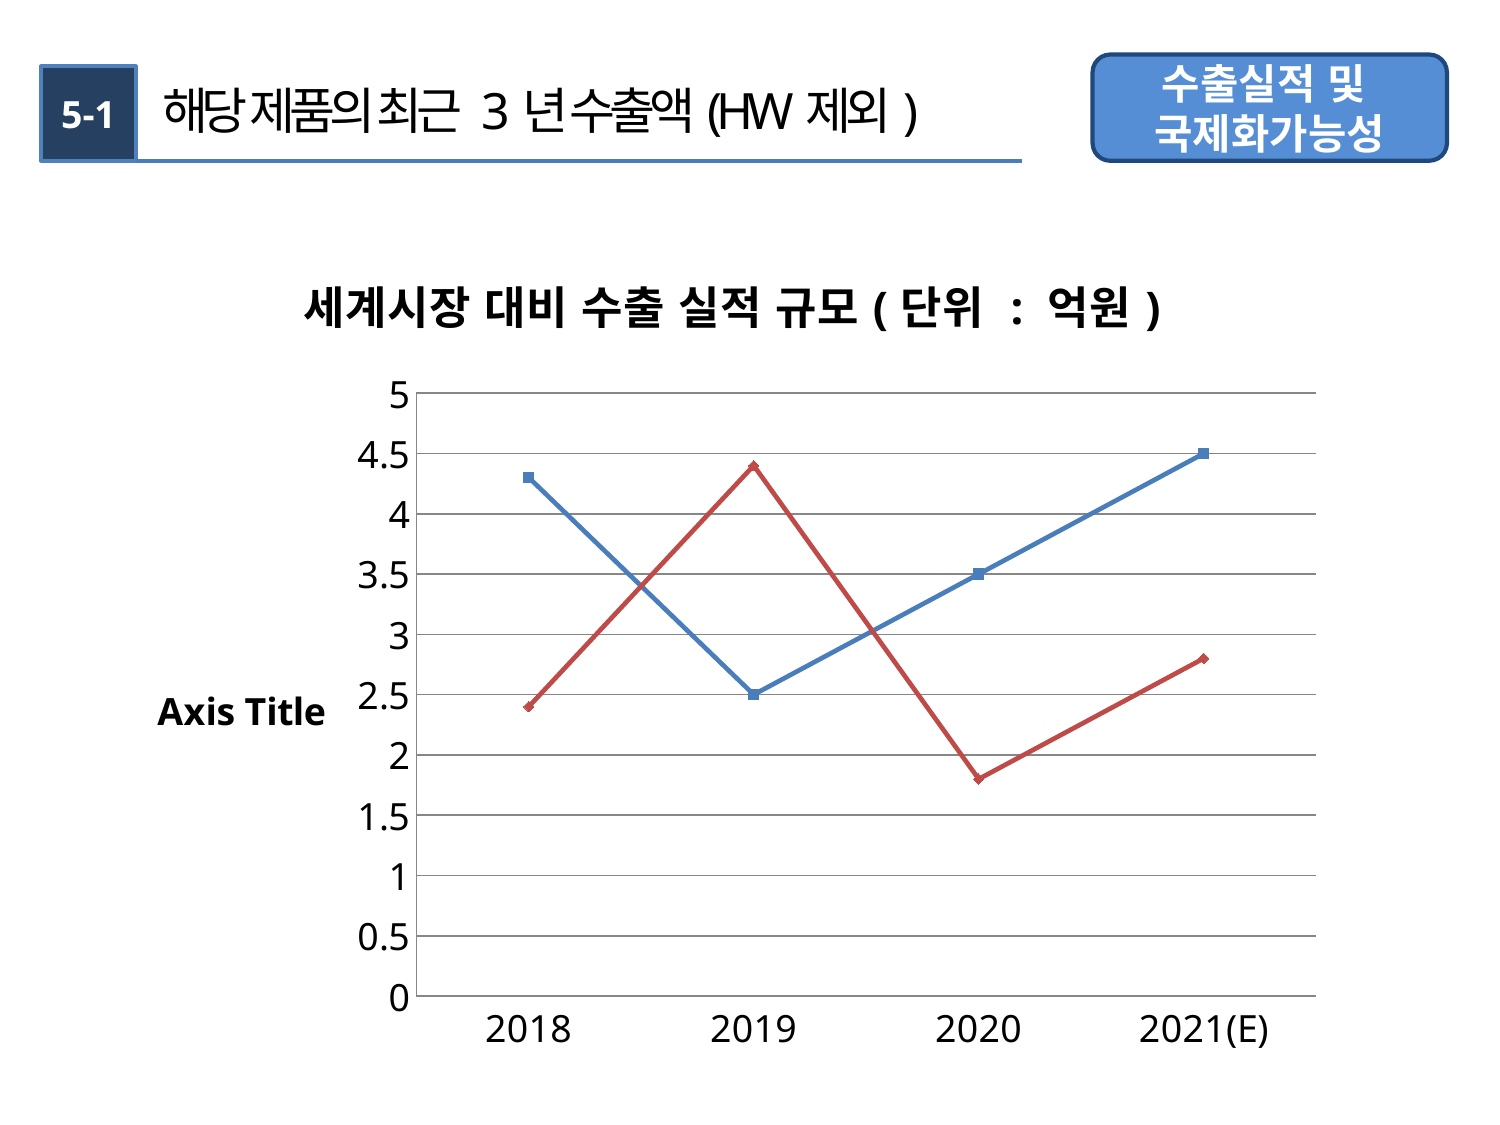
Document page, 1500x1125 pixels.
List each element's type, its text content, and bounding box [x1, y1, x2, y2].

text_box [40, 66, 1022, 162]
chart [123, 232, 1341, 1071]
text_box 수출실적 및 국제화가능성 [1090, 52, 1450, 163]
